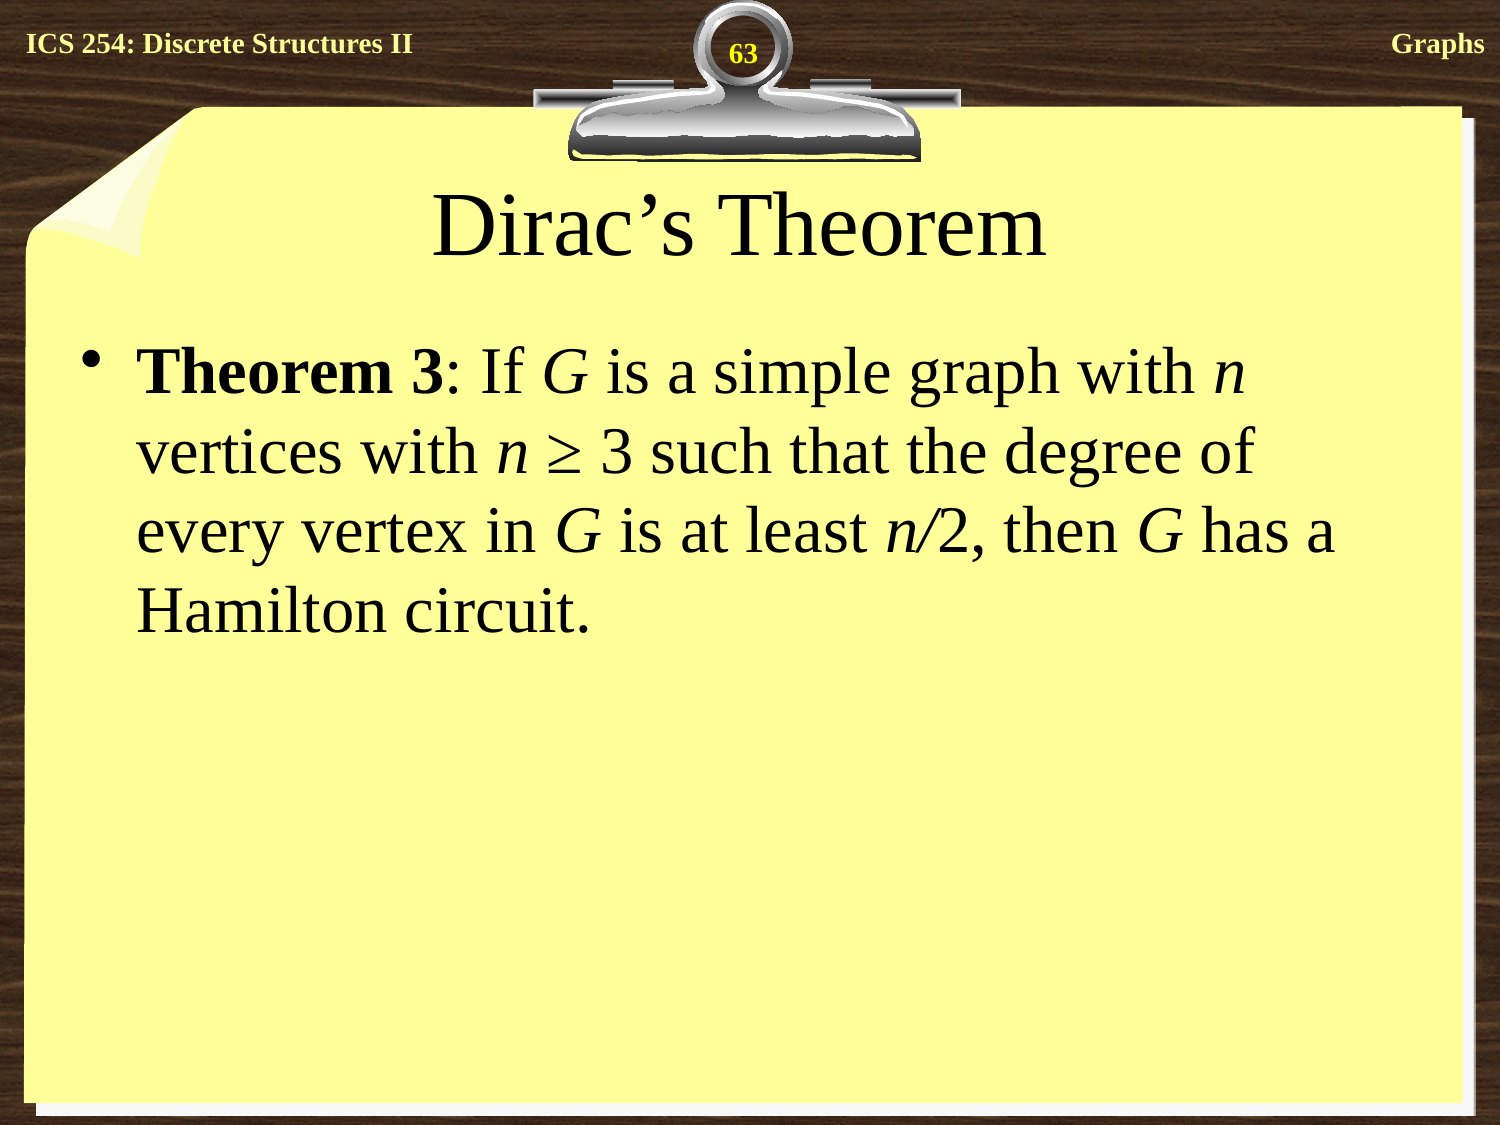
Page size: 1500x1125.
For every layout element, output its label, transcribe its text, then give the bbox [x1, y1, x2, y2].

picture [673, 84, 708, 89]
picture [0, 0, 1500, 1125]
slide_number 63 [394, 18, 774, 84]
list Theorem 3: If G is a simple graph with n vertices with n ≥ 3 such that the degree of every vertex in G is at least n/2, then G has a Hamilton circuit. [64, 318, 1405, 975]
title Dirac’s Theorem [77, 125, 1403, 313]
